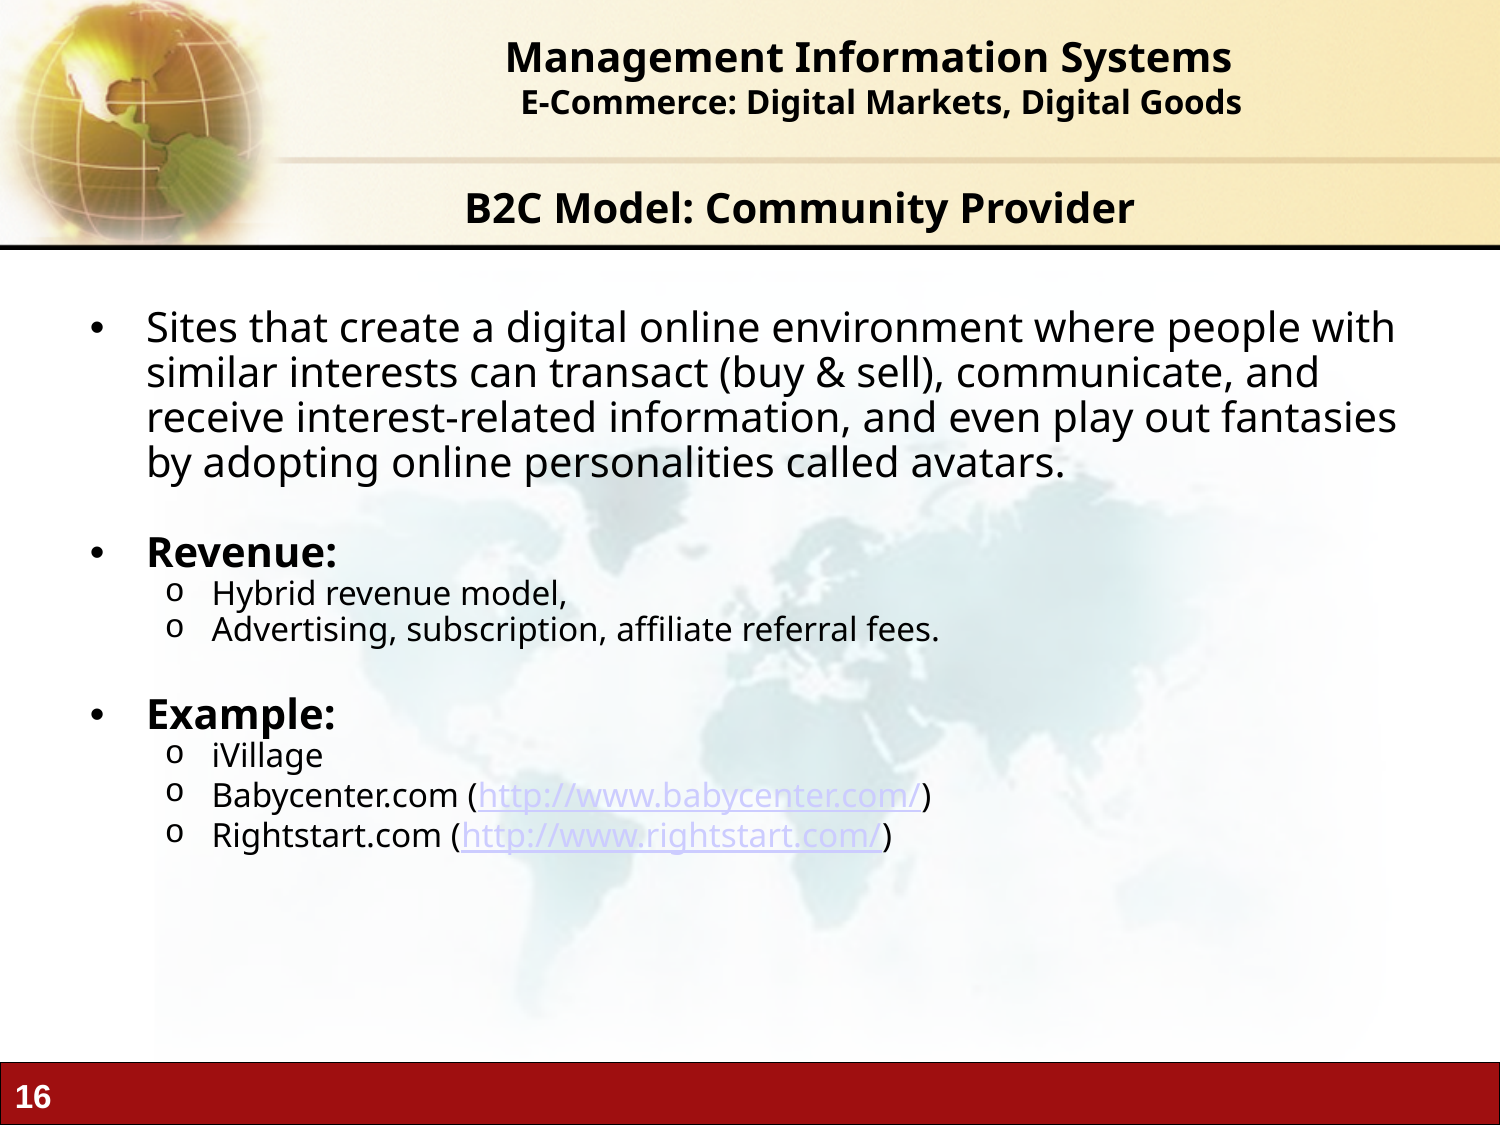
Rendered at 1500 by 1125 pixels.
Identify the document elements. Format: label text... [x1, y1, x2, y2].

picture [0, 0, 1500, 1062]
text_box B2C Model: Community Provider [262, 174, 1338, 240]
text_box Management Information Systems E-Commerce: Digital Markets, Digital Goods [237, 32, 1500, 119]
text_box Sites that create a digital online environment where people with similar interests can transact (buy & sell), communicate, and receive interest-related information, and even play out fantasies by adopting online personalities called avatars. Revenue: Hybrid revenue model, Advertising, subscription, affiliate referral fees. Example: iVillage Babycenter.com (http://www.babycenter.com/) Rightstart.com (http://www.rightstart.com/) [75, 299, 1450, 1025]
